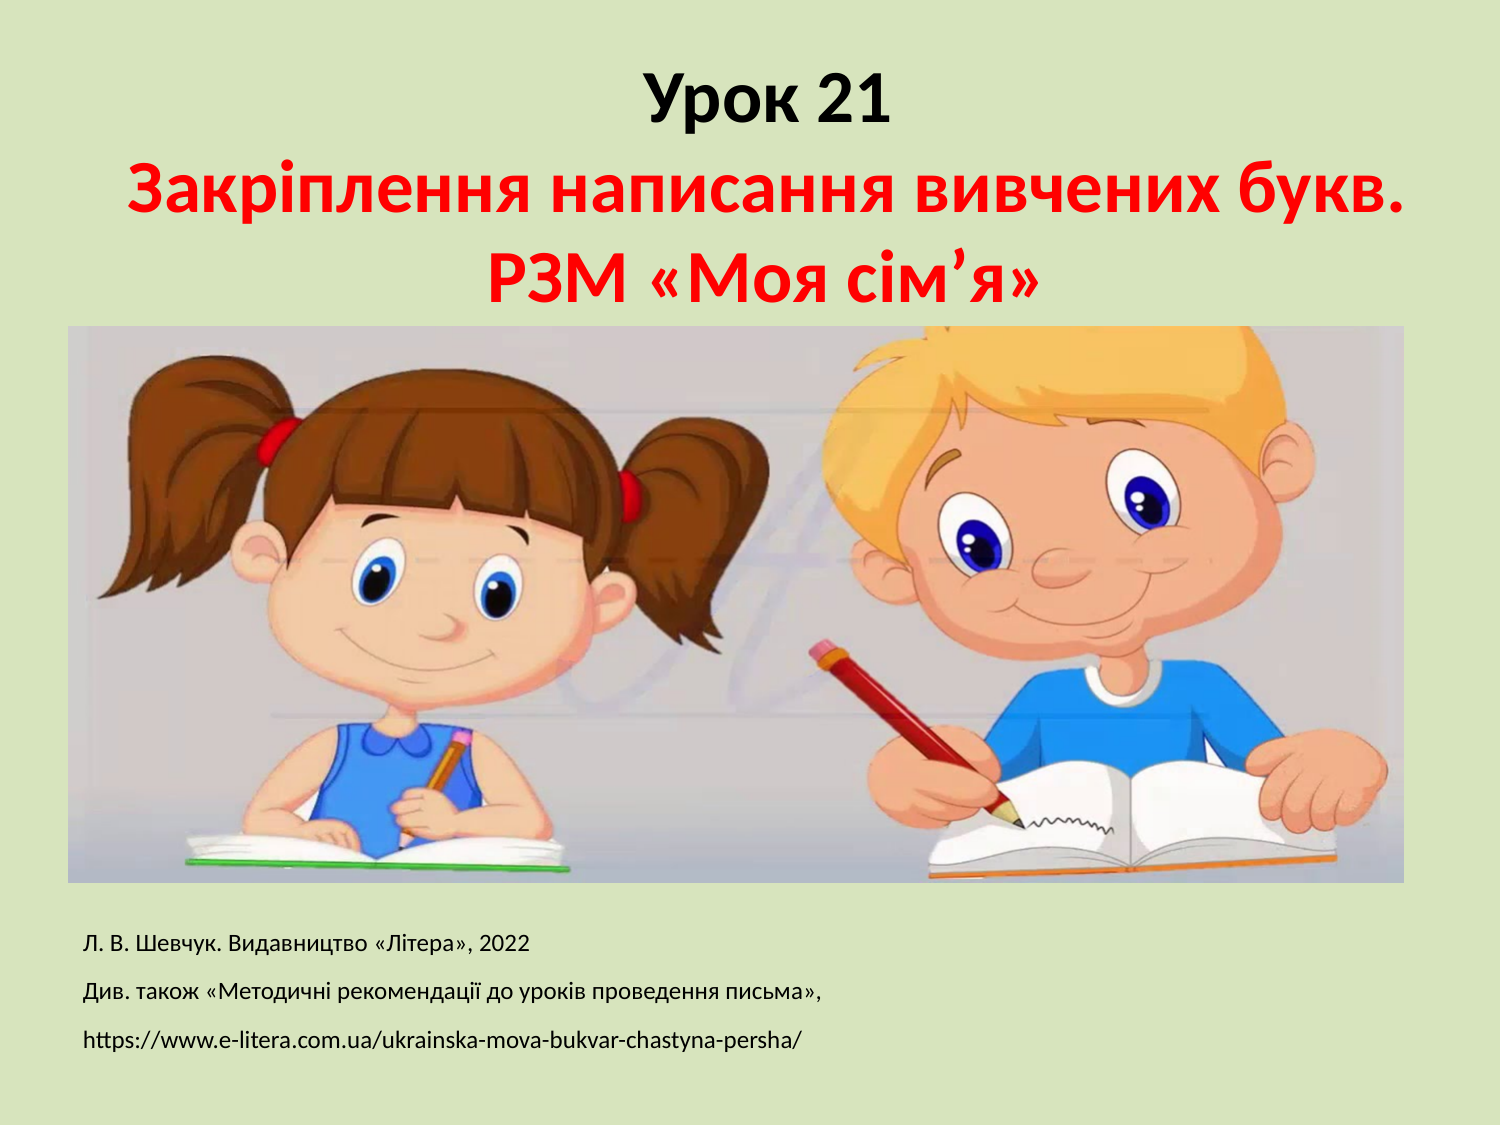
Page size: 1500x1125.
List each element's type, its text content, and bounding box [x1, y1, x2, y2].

title Урок 21 Закріплення написання вивчених букв. РЗМ «Моя сім’я» [68, 61, 1468, 303]
picture [68, 326, 1404, 883]
text_box Л. В. Шевчук. Видавництво «Літера», 2022 Див. також «Методичні рекомендації до уроків проведення письма», https://www.e-litera.com.ua/ukrainska-mova-bukvar-chastyna-persha/ [68, 916, 1161, 1061]
